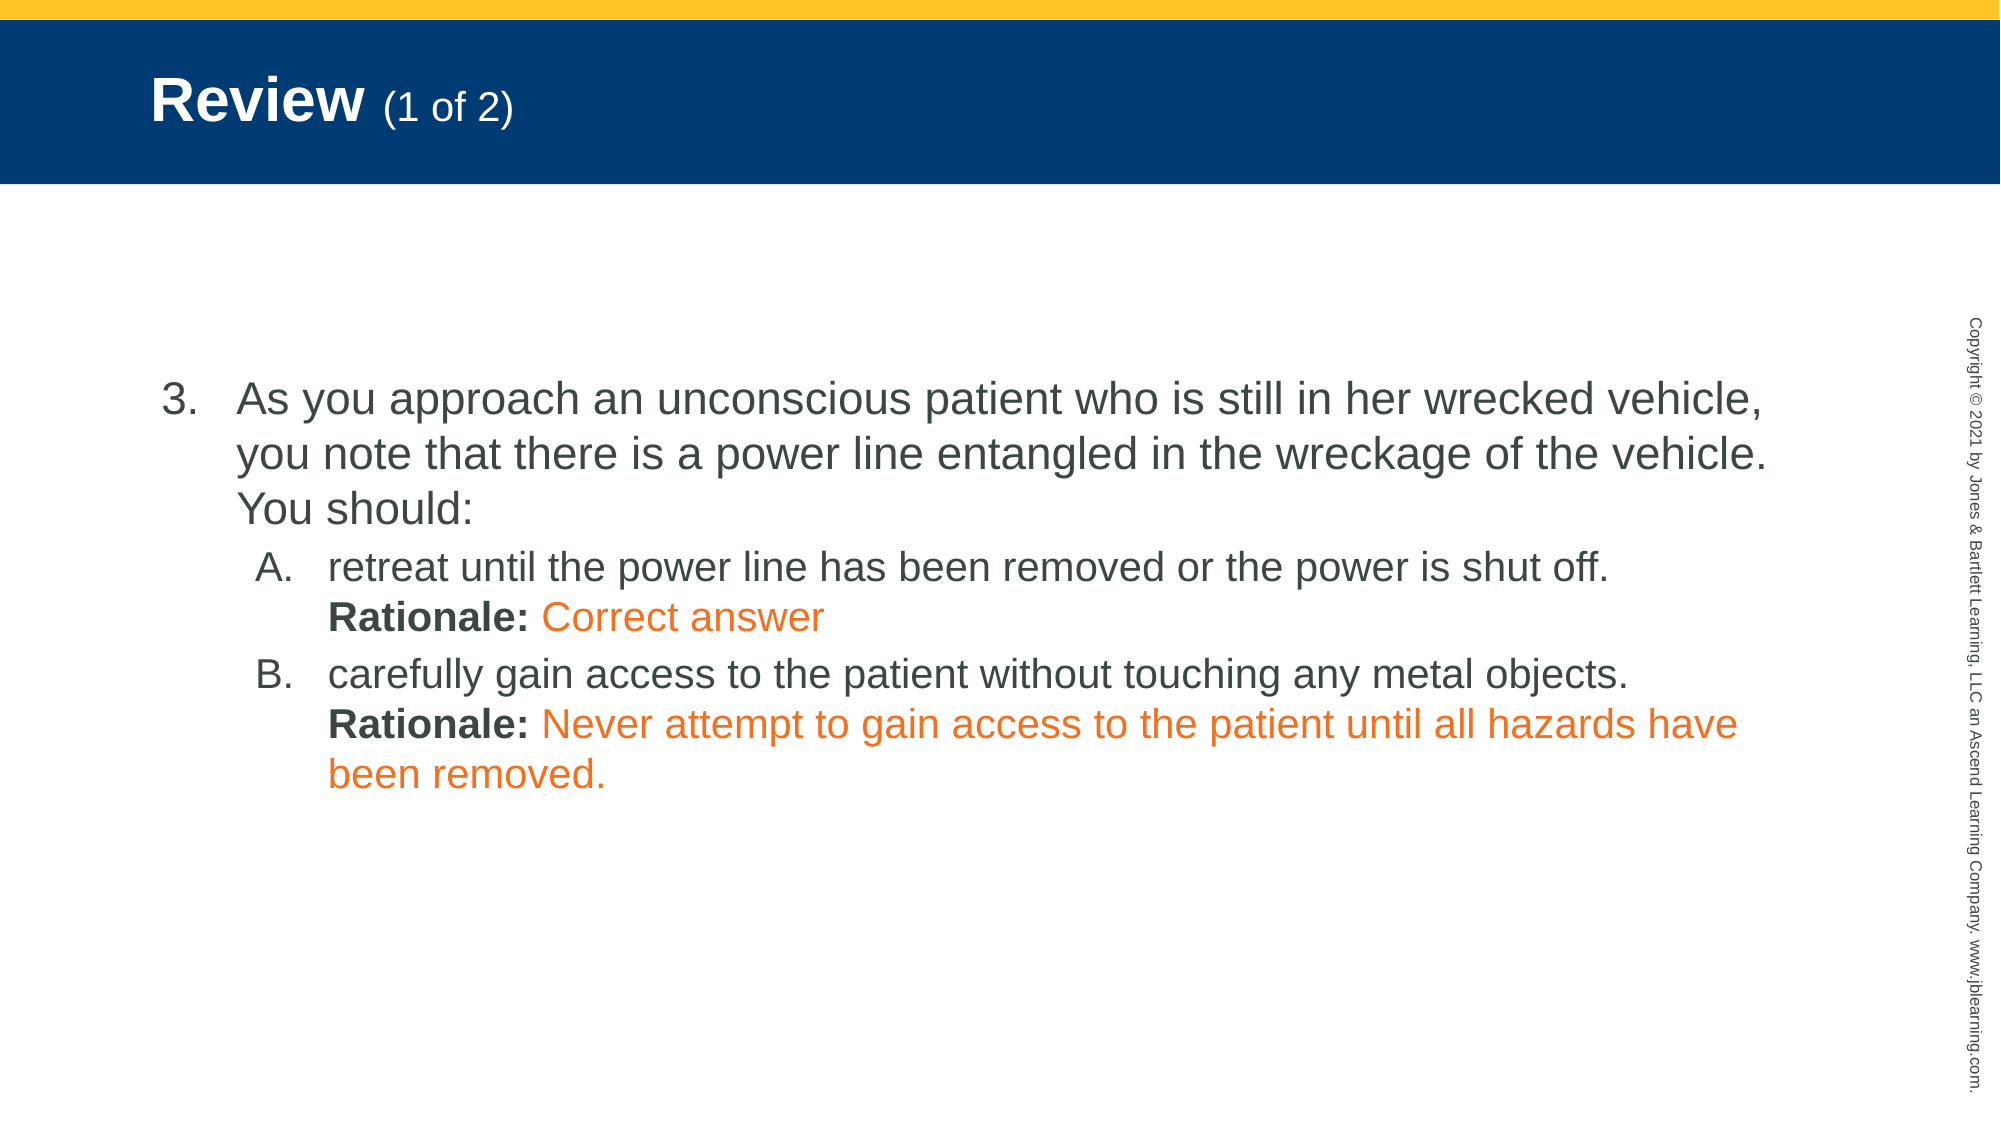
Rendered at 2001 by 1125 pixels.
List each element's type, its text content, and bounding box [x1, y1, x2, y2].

title Review (1 of 2) [0, 19, 2000, 185]
list As you approach an unconscious patient who is still in her wrecked vehicle, you note that there is a power line entangled in the wreckage of the vehicle. You should: retreat until the power line has been removed or the power is shut off. Rationale: Correct answer carefully gain access to the patient without touching any metal objects. Rationale: Never attempt to gain access to the patient until all hazards have been removed. [146, 361, 1859, 1016]
